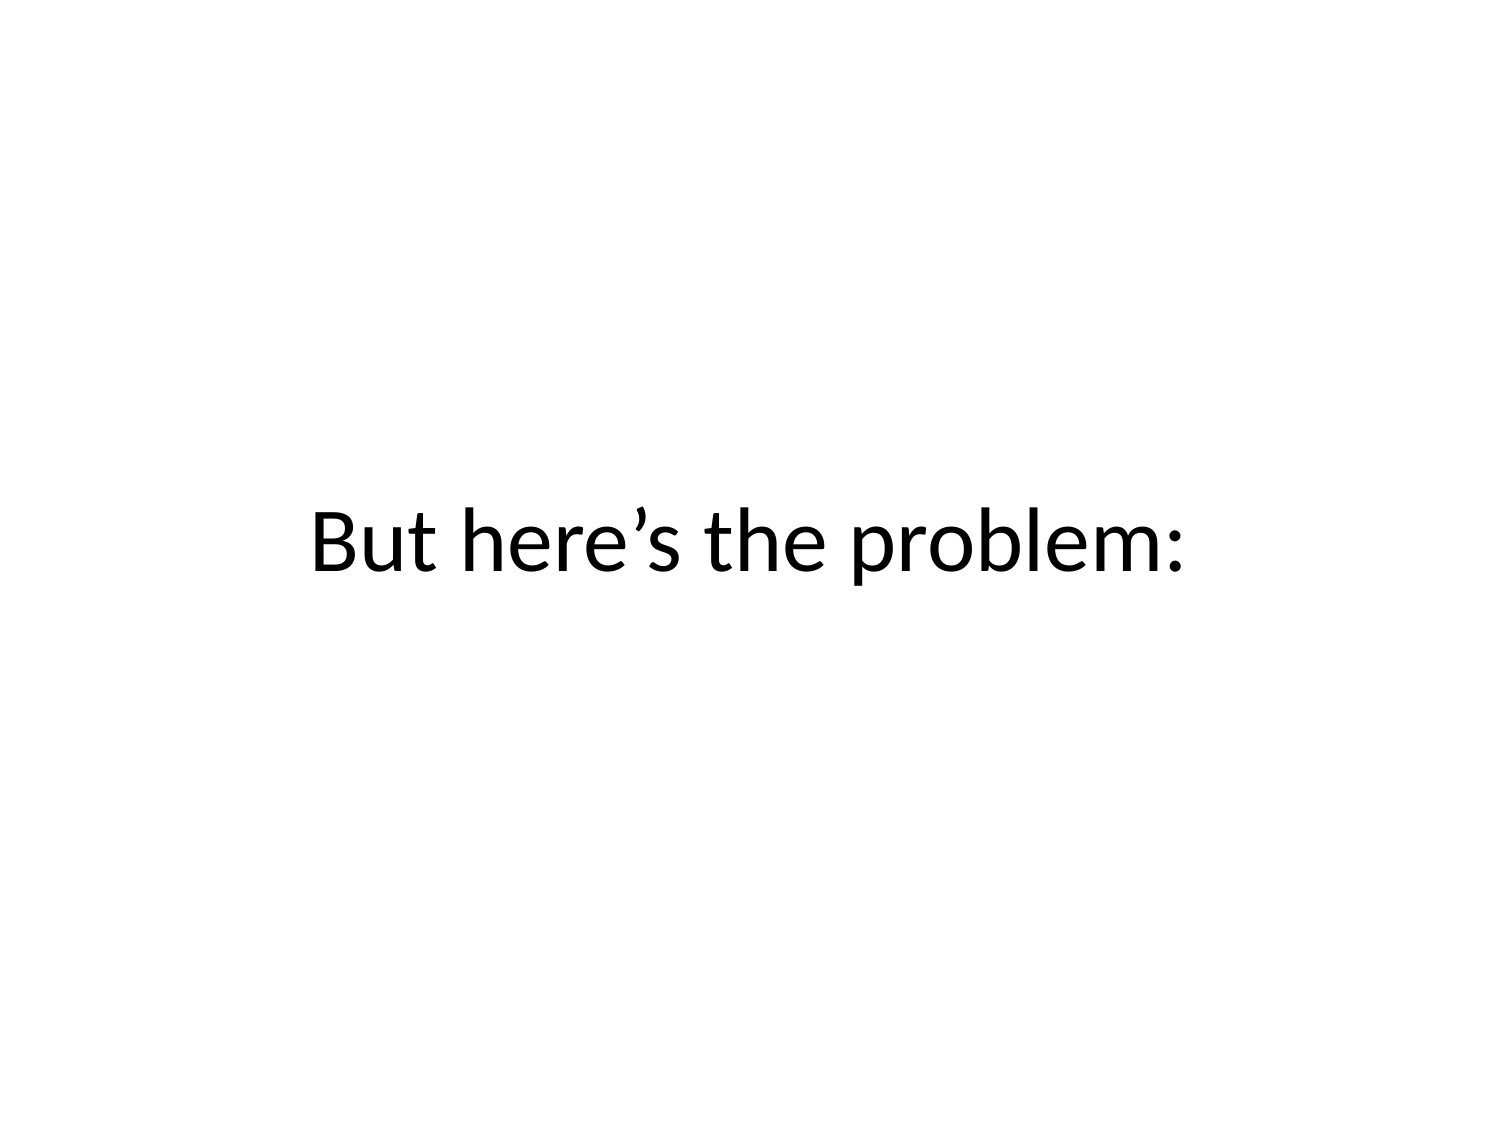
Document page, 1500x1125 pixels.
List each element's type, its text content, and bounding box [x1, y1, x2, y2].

title But here’s the problem: [74, 44, 1426, 1026]
